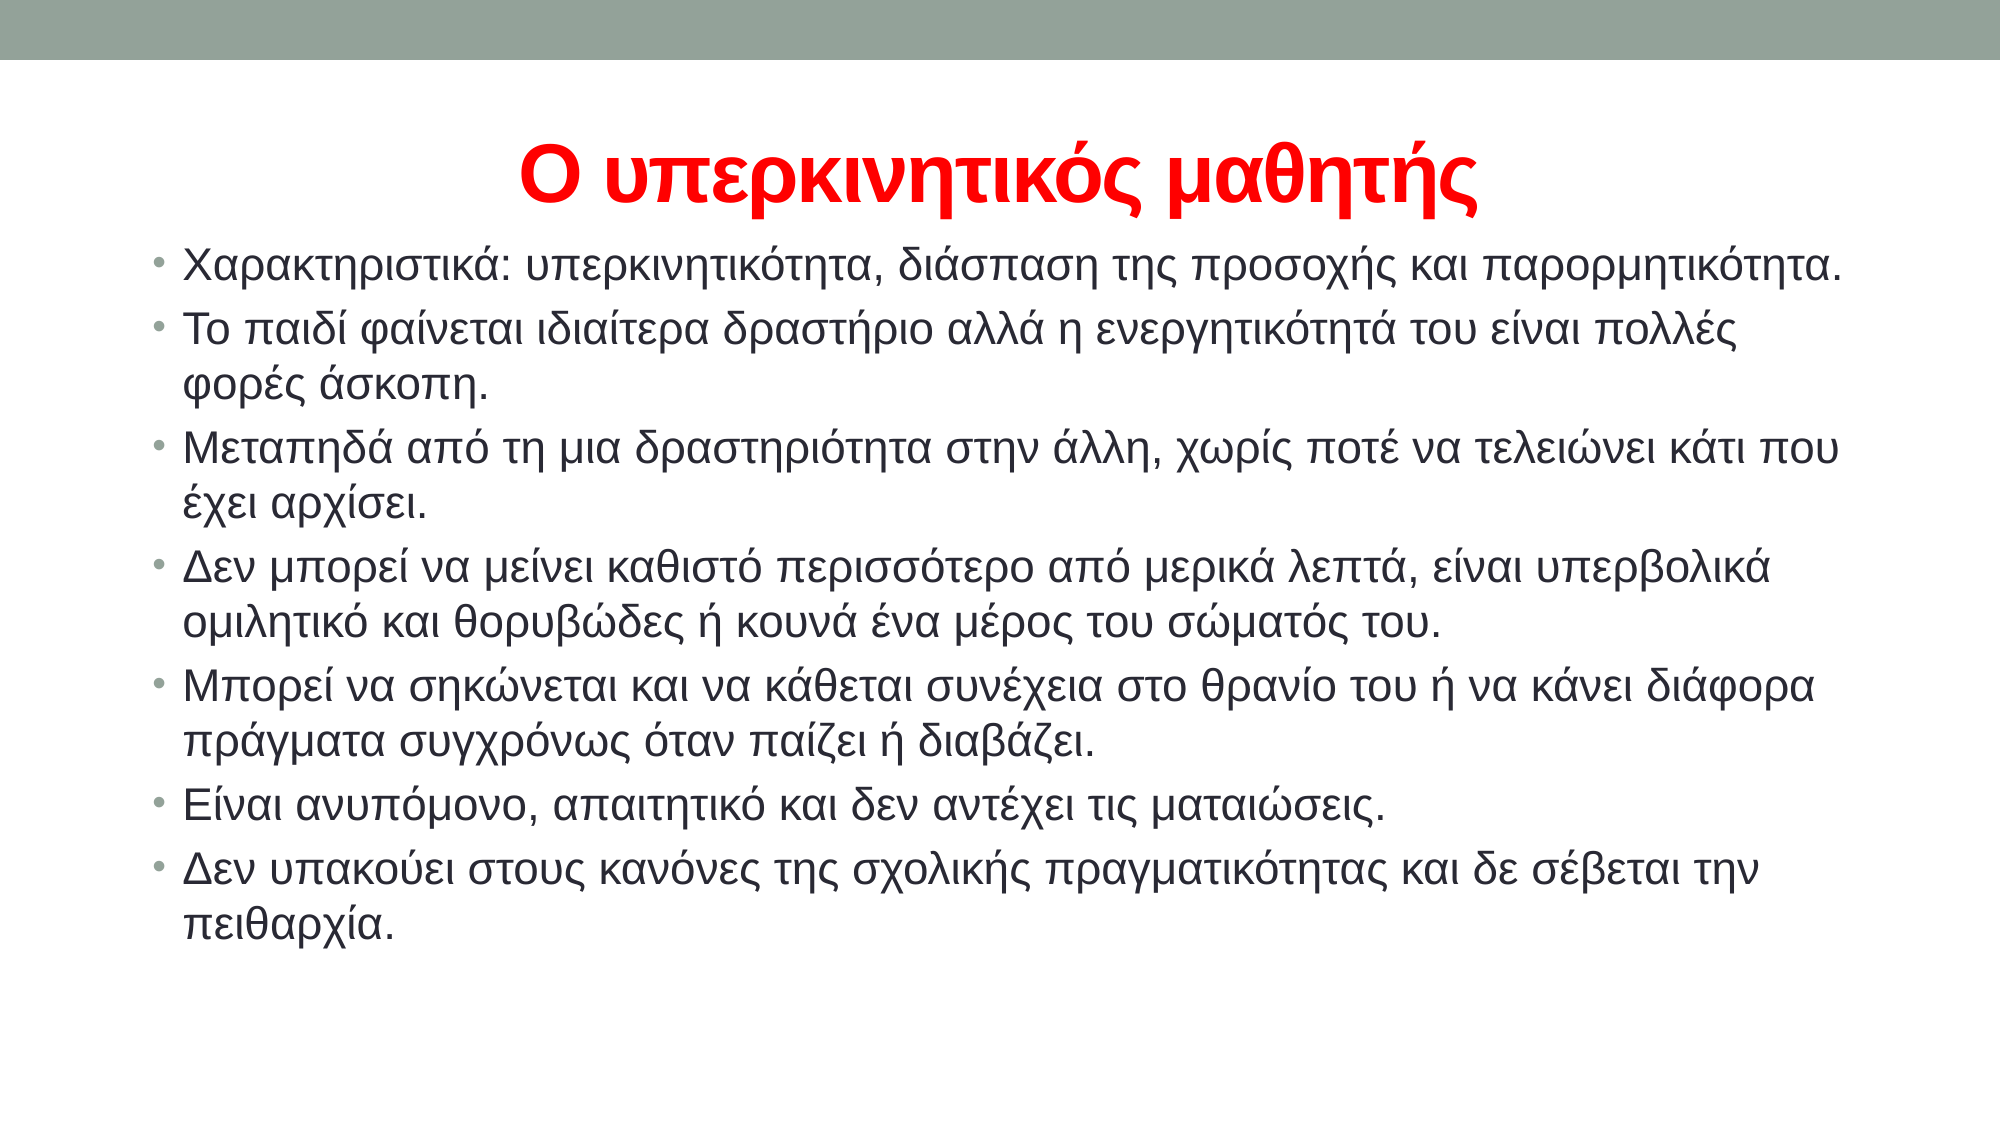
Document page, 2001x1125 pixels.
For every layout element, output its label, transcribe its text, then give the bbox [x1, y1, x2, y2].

title Ο υπερκινητικός μαθητής [99, 87, 1900, 250]
list Χαρακτηριστικά: υπερκινητικότητα, διάσπαση της προσοχής και παρορμητικότητα. Το παιδί φαίνεται ιδιαίτερα δραστήριο αλλά η ενεργητικότητά του είναι πολλές φορές άσκοπη. Μεταπηδά από τη μια δραστηριότητα στην άλλη, χωρίς ποτέ να τελειώνει κάτι που έχει αρχίσει. Δεν μπορεί να μείνει καθιστό περισσότερο από μερικά λεπτά, είναι υπερβολικά ομιλητικό και θορυβώδες ή κουνά ένα μέρος του σώματός του. Μπορεί να σηκώνεται και να κάθεται συνέχεια στο θρανίο του ή να κάνει διάφορα πράγματα συγχρόνως όταν παίζει ή διαβάζει. Είναι ανυπόμονο, απαιτητικό και δεν αντέχει τις ματαιώσεις. Δεν υπακούει στους κανόνες της σχολικής πραγματικότητας και δε σέβεται την πειθαρχία. [137, 226, 1863, 1014]
